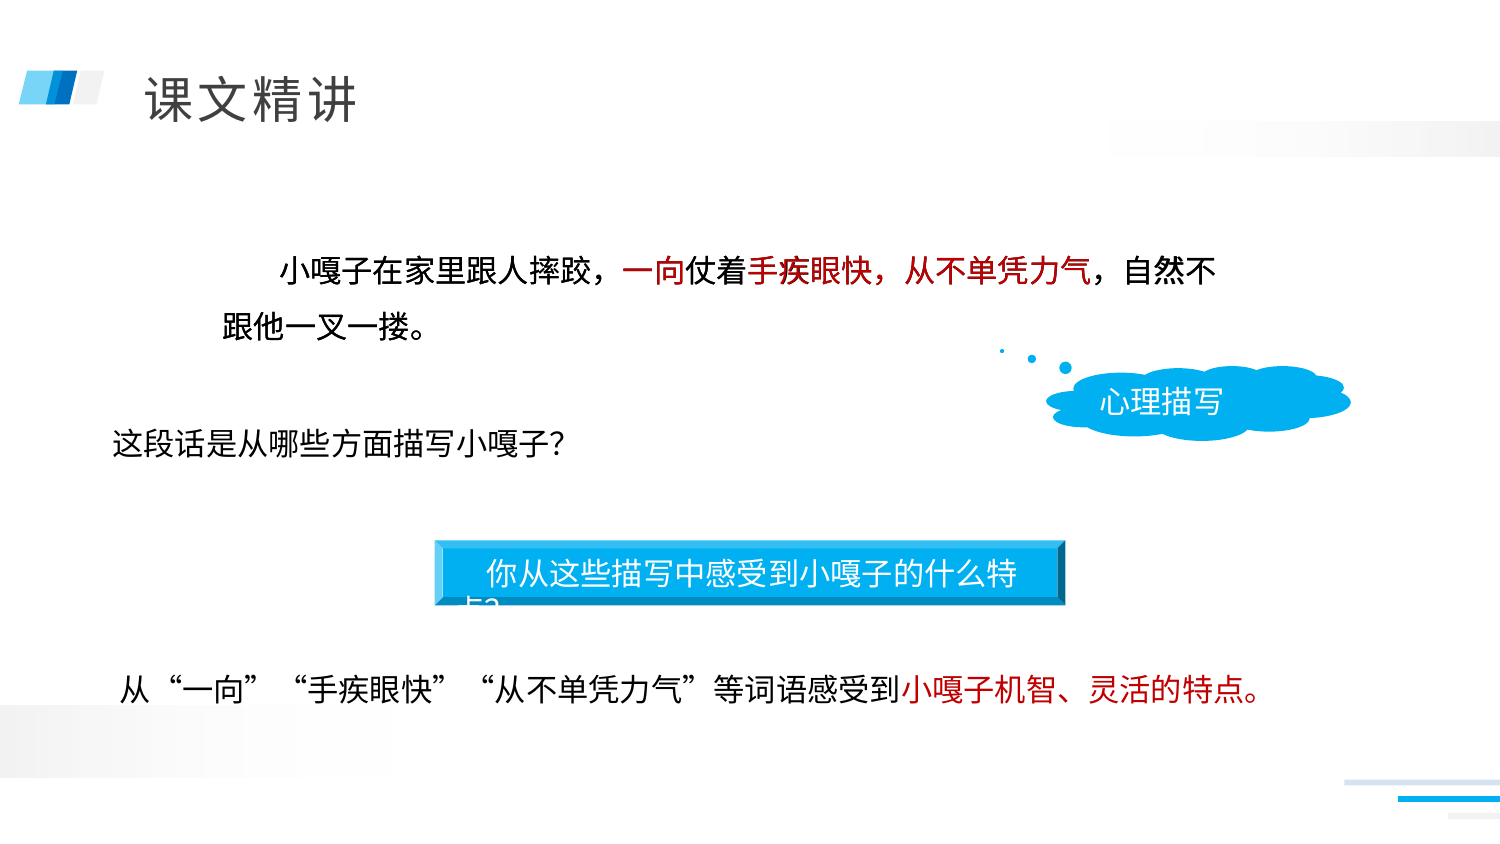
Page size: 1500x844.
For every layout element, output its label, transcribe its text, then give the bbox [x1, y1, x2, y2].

text_box 你从这些描写中感受到小嘎子的什么特点？ [434, 540, 1066, 606]
text_box 这段话是从哪些方面描写小嘎子？ [100, 418, 593, 468]
text_box 小嘎子在家里跟人摔跤，一向仗着手疾眼快，从不单凭力气，自然不跟他一叉一搂。 [211, 226, 1245, 351]
text_box 心理描写 [1059, 361, 1072, 375]
text_box 心理描写 [1027, 354, 1037, 364]
text_box 心理描写 [1046, 366, 1351, 441]
text_box 从“一向”“手疾眼快”“从不单凭力气”等词语感受到小嘎子机智、灵活的特点。 [108, 646, 1392, 714]
